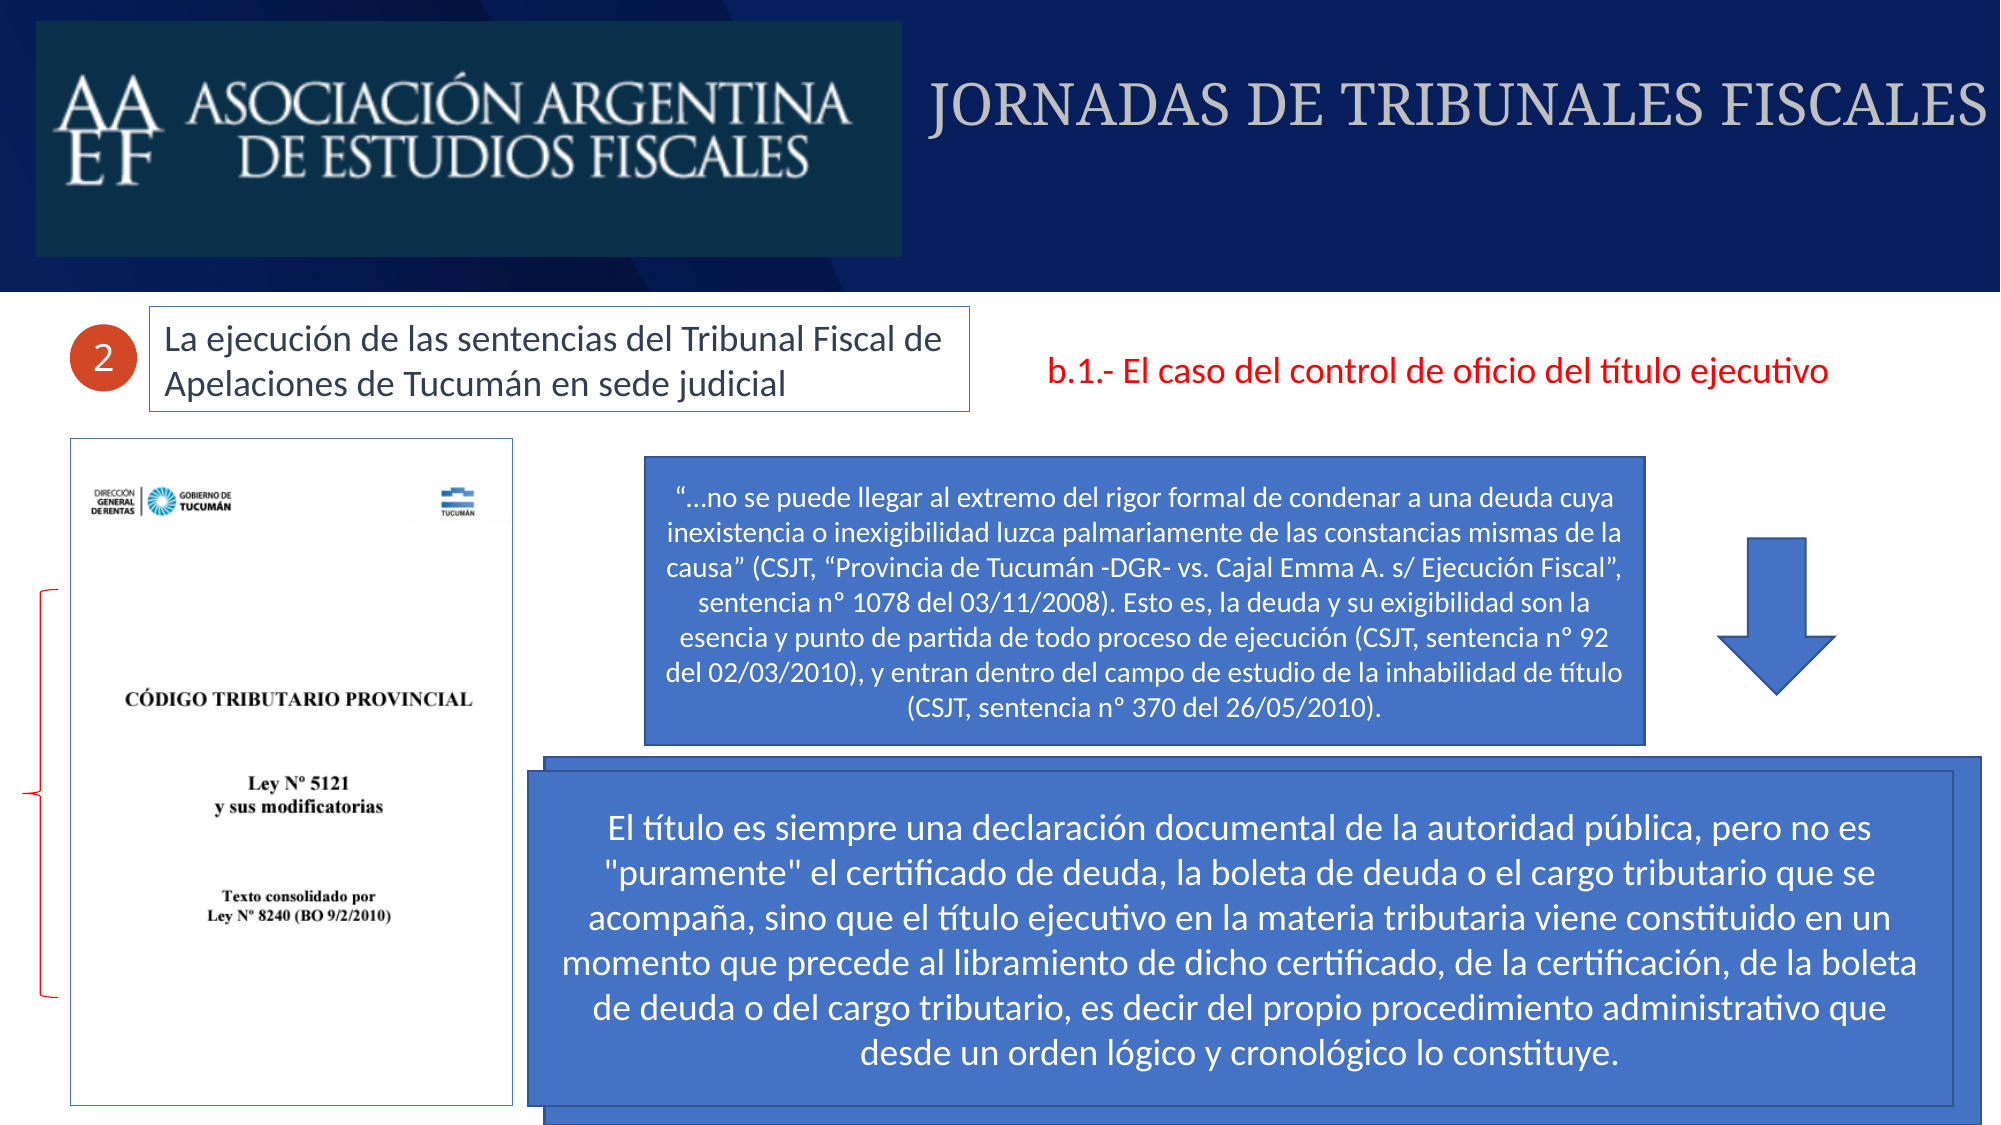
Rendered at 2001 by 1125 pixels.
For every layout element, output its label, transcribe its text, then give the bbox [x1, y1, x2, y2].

text_box El título es siempre una declaración documental de la autoridad pública, pero no es "puramente" el certificado de deuda, la boleta de deuda o el cargo tributario que se acompaña, sino que el título ejecutivo en la materia tributaria viene constituido en un momento que precede al libramiento de dicho certificado, de la certificación, de la boleta de deuda o del cargo tributario, es decir del propio procedimiento administrativo que desde un orden lógico y cronológico lo constituye. [527, 770, 1954, 1107]
picture [0, 0, 2000, 292]
picture [70, 438, 513, 1106]
text_box La ejecución de las sentencias del Tribunal Fiscal de Apelaciones de Tucumán en sede judicial [149, 306, 970, 412]
text_box [22, 588, 59, 999]
text_box “…no se puede llegar al extremo del rigor formal de condenar a una deuda cuya inexistencia o inexigibilidad luzca palmariamente de las constancias mismas de la causa” (CSJT, “Provincia de Tucumán -DGR- vs. Cajal Emma A. s/ Ejecución Fiscal”, sentencia nº 1078 del 03/11/2008). Esto es, la deuda y su exigibilidad son la esencia y punto de partida de todo proceso de ejecución (CSJT, sentencia nº 92 del 02/03/2010), y entran dentro del campo de estudio de la inhabilidad de título (CSJT, sentencia nº 370 del 26/05/2010). [644, 456, 1646, 746]
text_box “El título ejecutivo es aquel que ha satisfecho con regularidad el proceso de su formación (Francisco Martínez, "El título en la ejecución fiscal", Impuestos, C. XXXIX-B, pág. 1709, Buenos Aires; Ídem Cámara de Apelación en lo Contencioso Administrativo de San Martín, Registro de Sentencias definitivas Nº 6 Fº 35/55, Expte. nº SI-2909-2011, "Fisco de la Provincia de Buenos Aires C/Ghiglione Mario R. S/Apremio). [543, 756, 1982, 1125]
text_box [58, 324, 150, 392]
text_box [1716, 537, 1837, 696]
text_box b.1.- El caso del control de oficio del título ejecutivo [1032, 338, 1854, 444]
